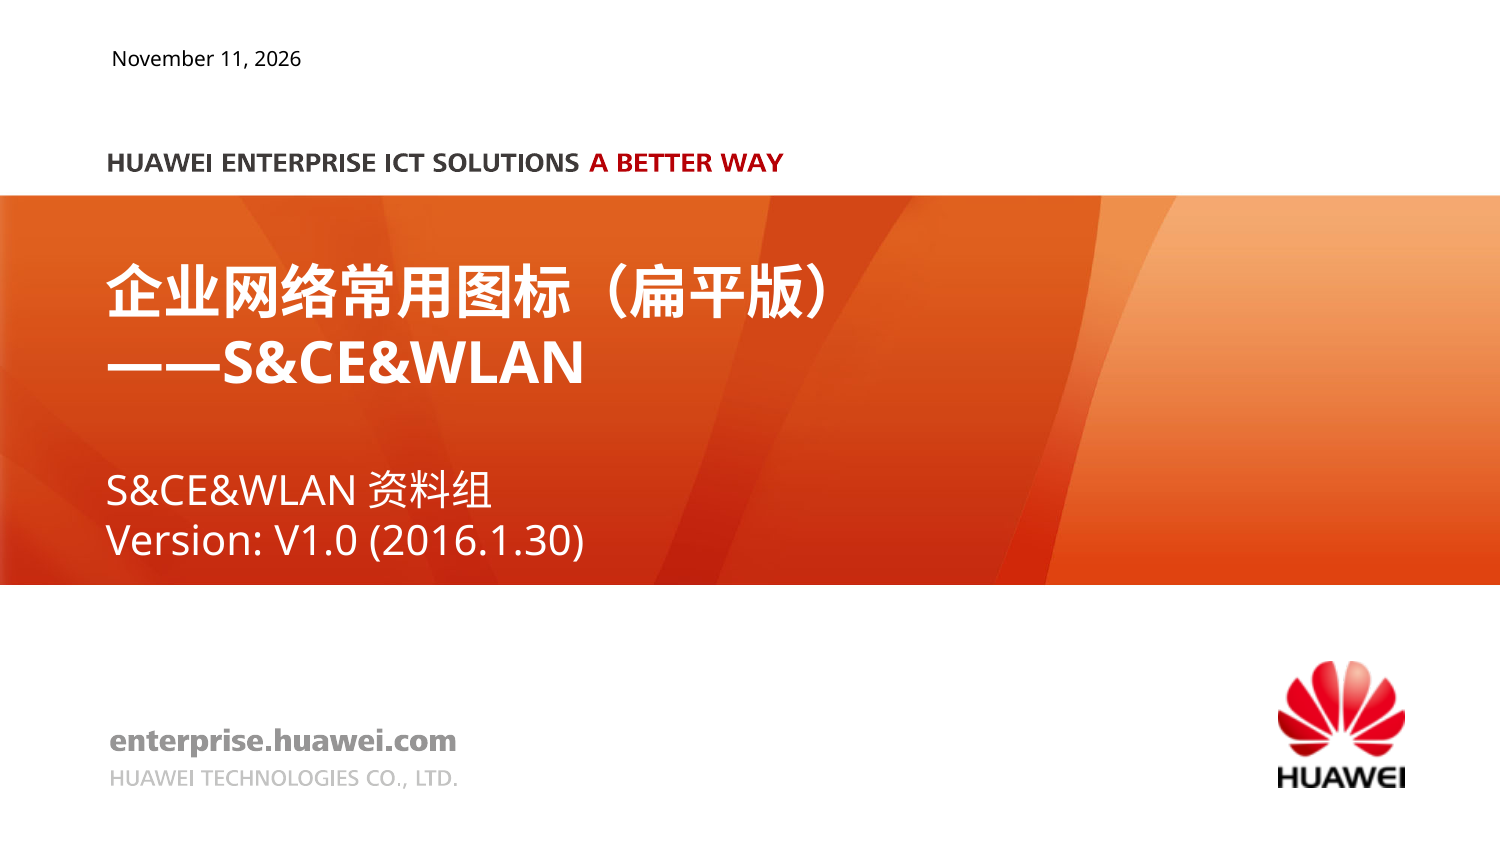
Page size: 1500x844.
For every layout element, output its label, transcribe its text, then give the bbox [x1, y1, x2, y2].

text_box 企业网络常用图标（扁平版） ——S&CE&WLAN [105, 247, 1461, 403]
text_box S&CE&WLAN资料组 Version: V1.0 (2016.1.30) [105, 456, 1155, 572]
picture [0, 0, 1500, 844]
